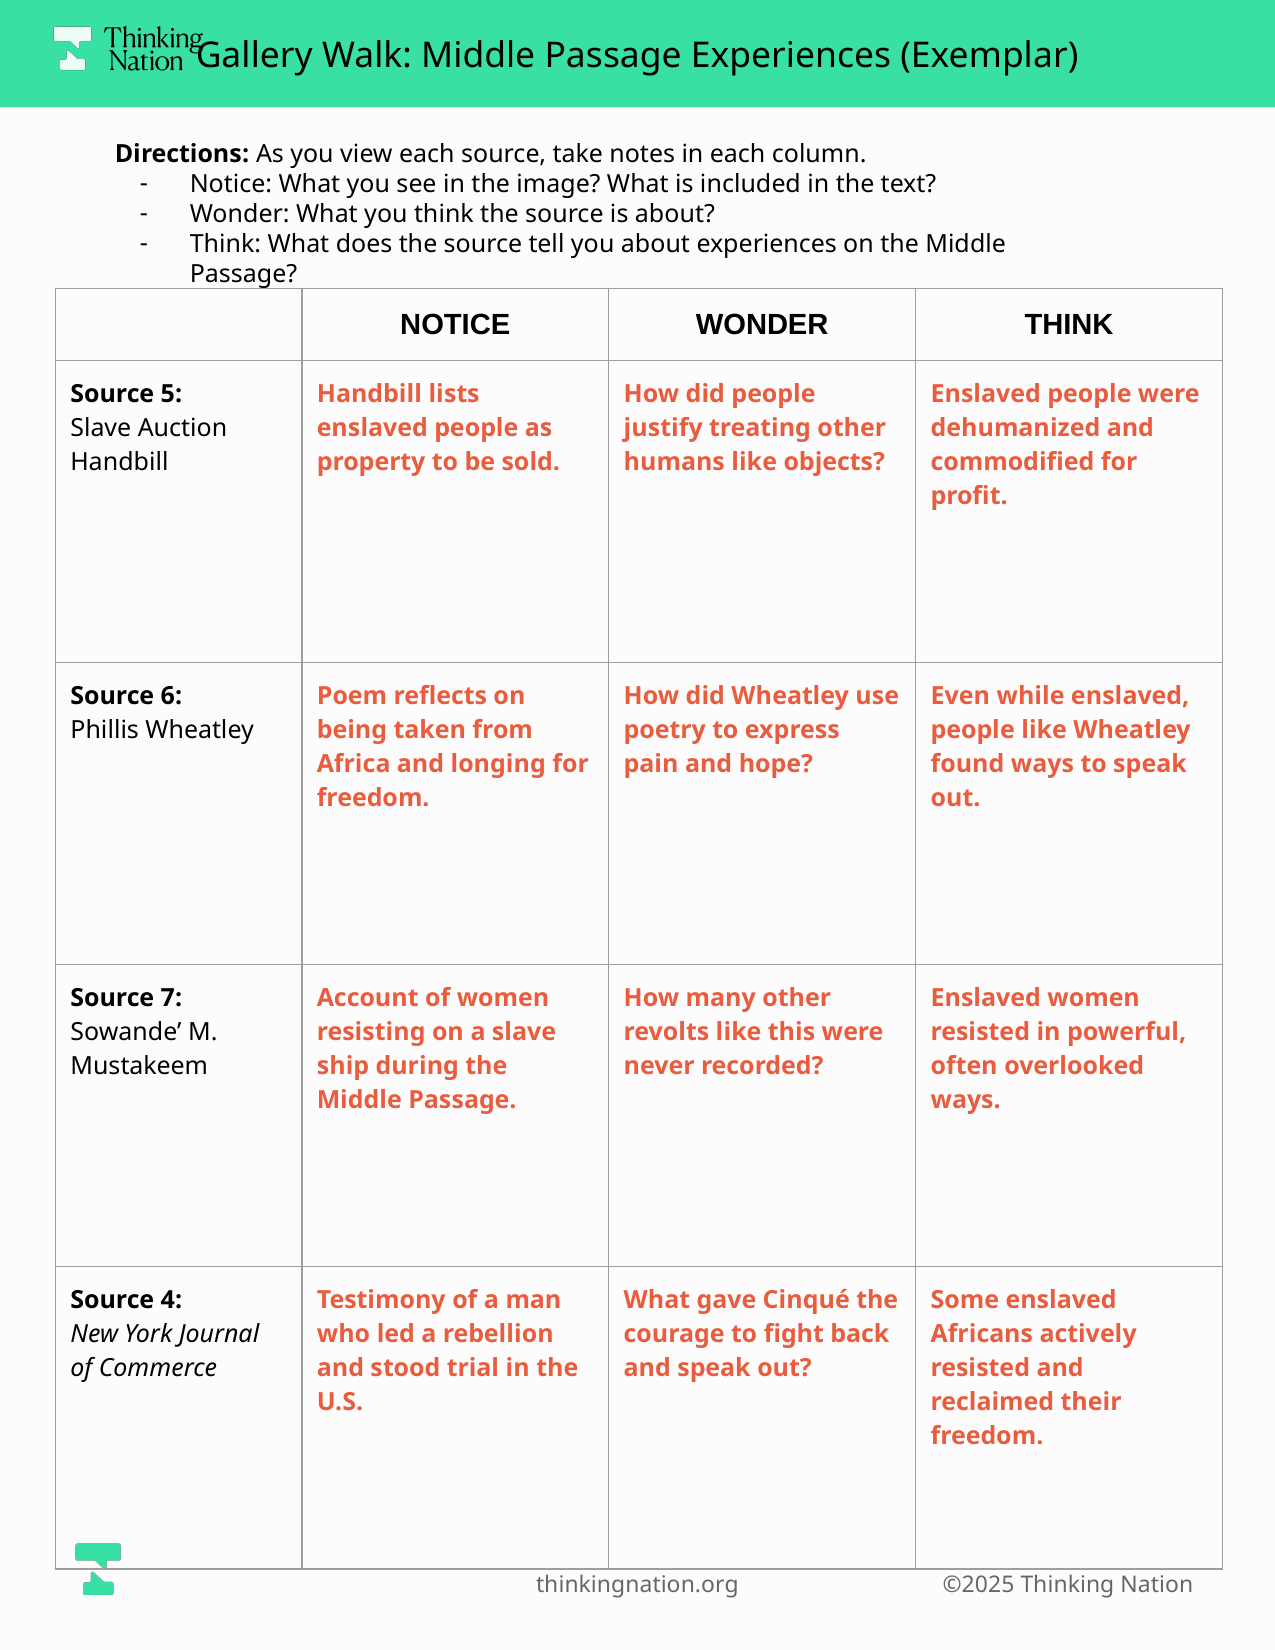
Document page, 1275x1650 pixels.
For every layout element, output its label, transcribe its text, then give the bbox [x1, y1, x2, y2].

table_cell Even while enslaved, people like Wheatley found ways to speak out. [916, 663, 1222, 964]
table_cell Handbill lists enslaved people as property to be sold. [303, 361, 608, 662]
table_cell Enslaved women resisted in powerful, often overlooked ways. [916, 965, 1222, 1266]
table_cell How many other revolts like this were never recorded? [609, 965, 915, 1266]
table_header WONDER [609, 302, 915, 360]
table_cell Source 4: New York Journal of Commerce [56, 1267, 301, 1568]
picture [36, 12, 208, 84]
table_cell How did people justify treating other humans like objects? [609, 361, 915, 662]
table_cell Poem reflects on being taken from Africa and longing for freedom. [303, 663, 608, 964]
table_header THINK [916, 289, 1222, 360]
table_cell Account of women resisting on a slave ship during the Middle Passage. [303, 965, 608, 1266]
text_box Directions: As you view each source, take notes in each column. Notice: What you see in the image? What is included in the text? Wonder: What you think the source is about? Think: What does the source tell you about experiences on the Middle Passage? [100, 123, 1132, 302]
table_header NOTICE [303, 302, 608, 360]
table_cell Testimony of a man who led a rebellion and stood trial in the U.S. [303, 1267, 608, 1568]
picture [62, 1533, 134, 1605]
table_cell Source 7: Sowande’ M. Mustakeem [56, 965, 301, 1266]
table_header [56, 289, 301, 360]
table_cell How did Wheatley use poetry to express pain and hope? [609, 663, 915, 964]
text_box Gallery Walk: Middle Passage Experiences (Exemplar) [0, 0, 1275, 108]
table_cell Enslaved people were dehumanized and commodified for profit. [916, 361, 1222, 662]
table_cell Some enslaved Africans actively resisted and reclaimed their freedom. [916, 1267, 1222, 1568]
table_cell Source 6: Phillis Wheatley [56, 663, 301, 964]
text_box thinkingnation.org [486, 1570, 789, 1605]
table_cell Source 5: Slave Auction Handbill [56, 361, 301, 662]
text_box ©2025 Thinking Nation [907, 1570, 1210, 1605]
table_cell What gave Cinqué the courage to fight back and speak out? [609, 1267, 915, 1568]
